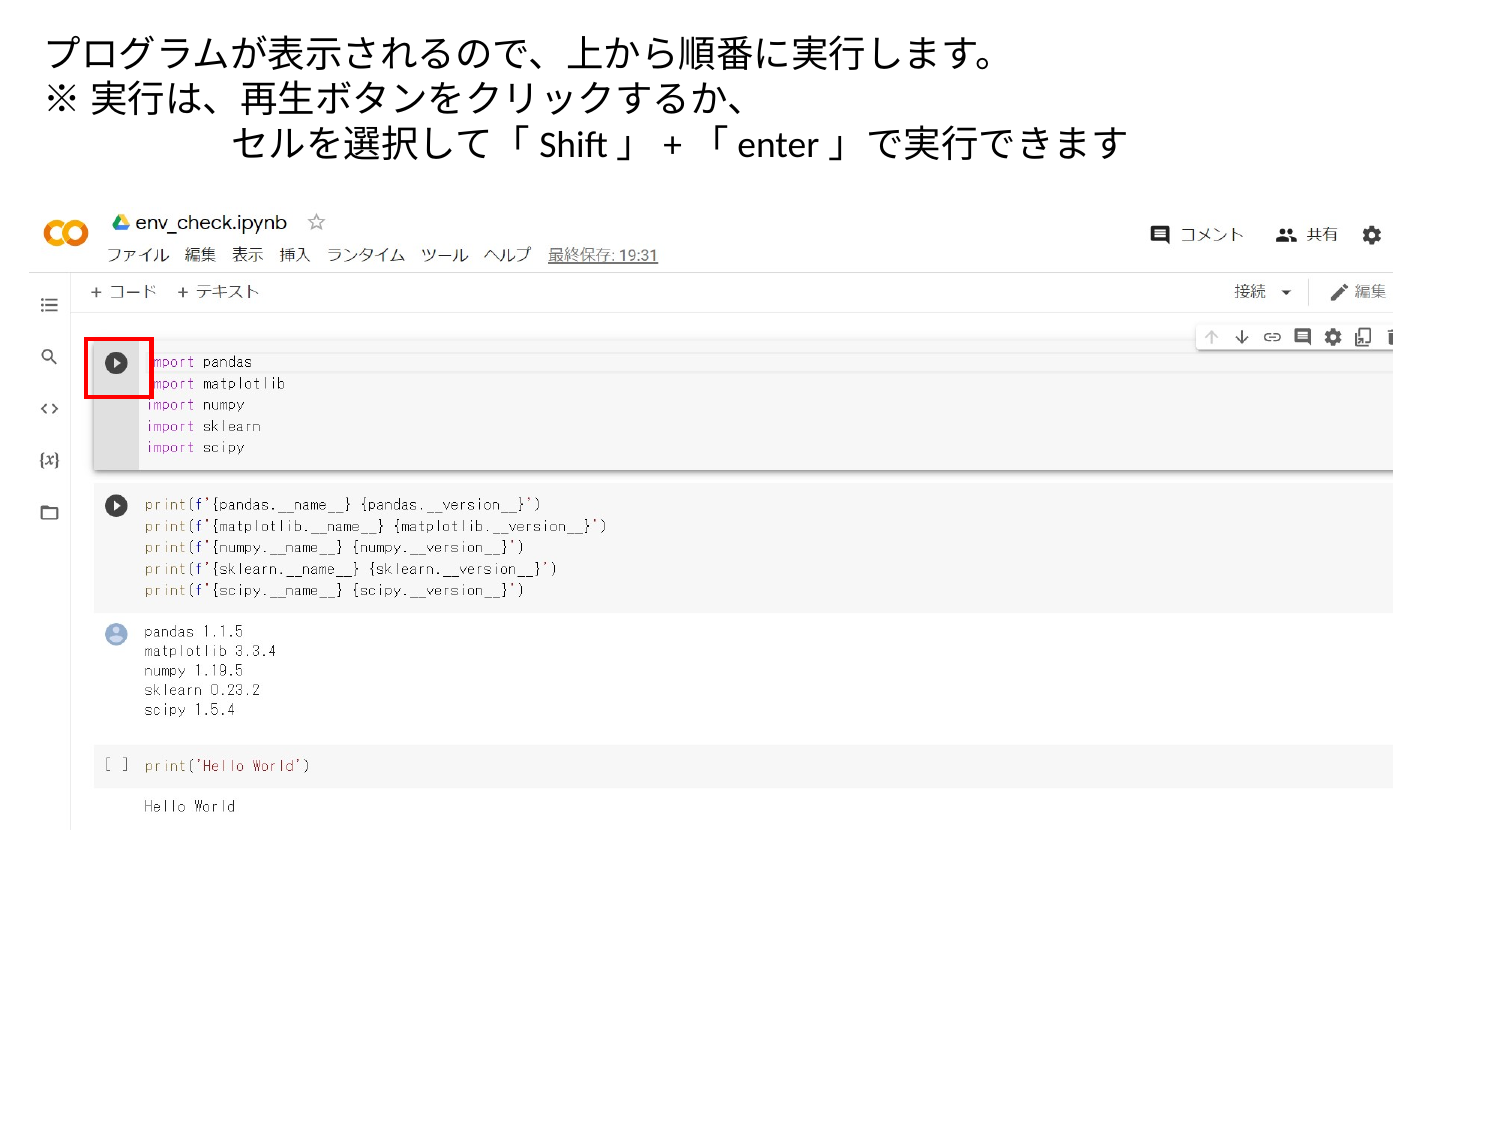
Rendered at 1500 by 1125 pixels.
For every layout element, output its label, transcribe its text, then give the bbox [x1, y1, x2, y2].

text_box プログラムが表示されるので、上から順番に実行します。 ※実行は、再生ボタンをクリックするか、 セルを選択して「Shift」+「enter」で実行できます [29, 22, 1241, 172]
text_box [29, 207, 1394, 830]
